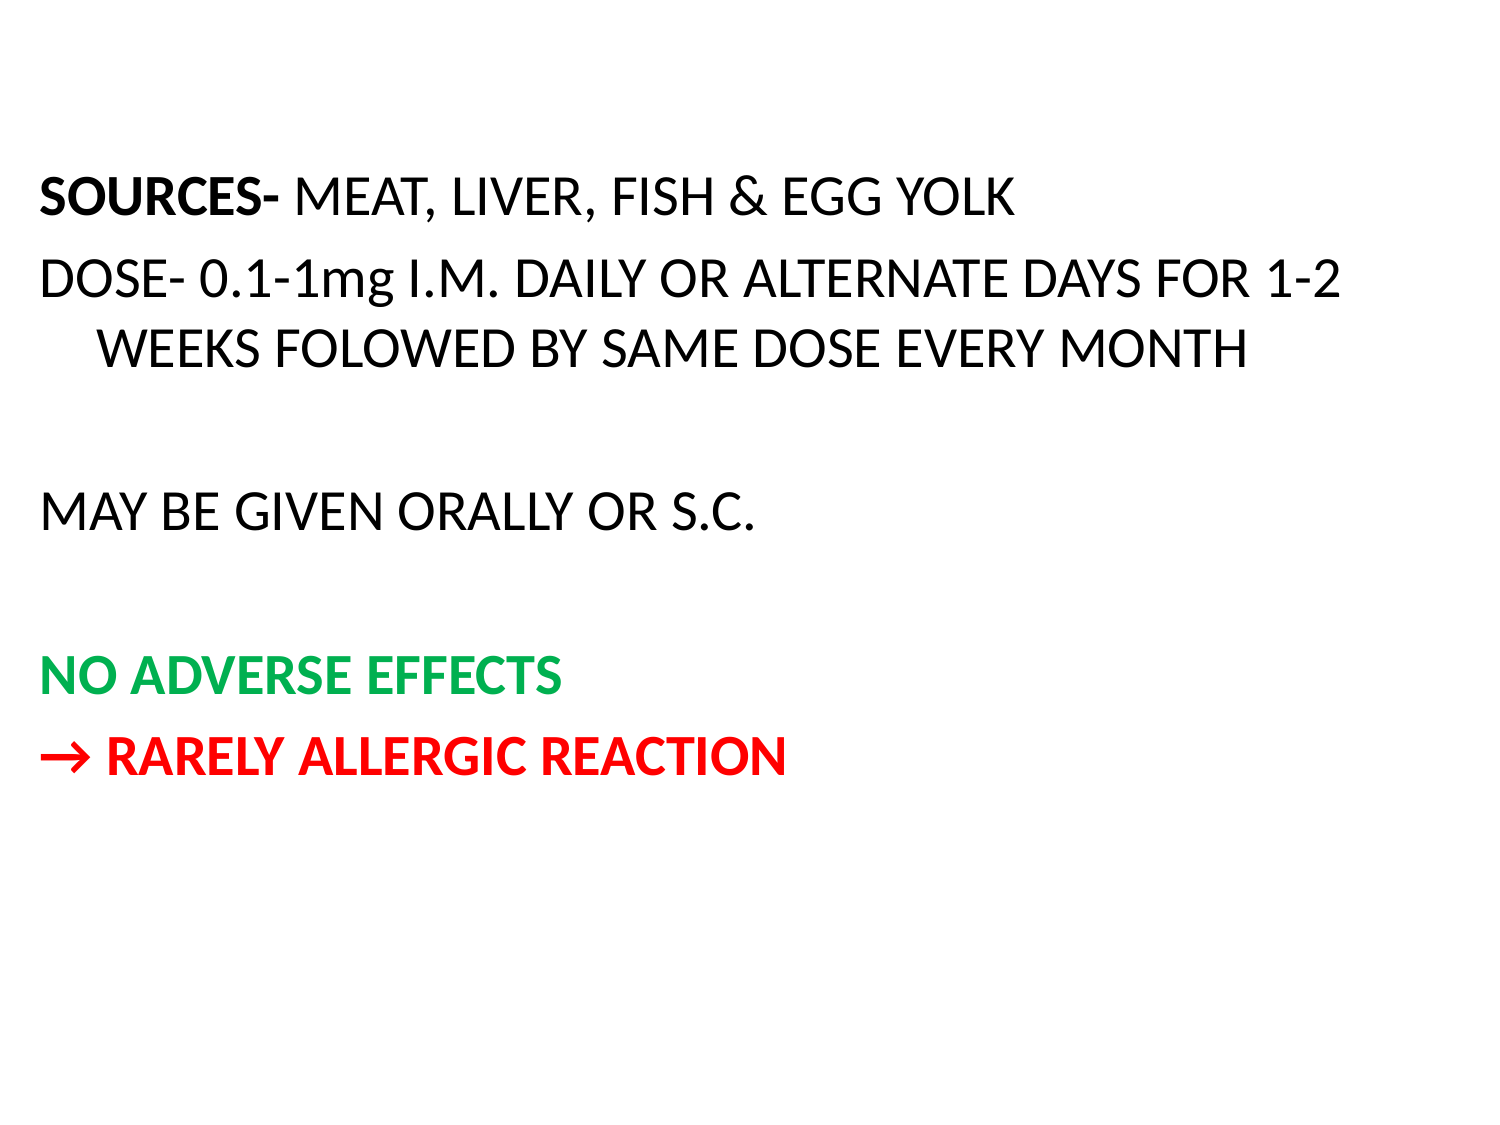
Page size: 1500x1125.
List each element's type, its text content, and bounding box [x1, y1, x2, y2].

list SOURCES- MEAT, LIVER, FISH & EGG YOLK DOSE- 0.1-1mg I.M. DAILY OR ALTERNATE DAYS FOR 1-2 WEEKS FOLOWED BY SAME DOSE EVERY MONTH MAY BE GIVEN ORALLY OR S.C. NO ADVERSE EFFECTS → RARELY ALLERGIC REACTION [24, 149, 1463, 893]
